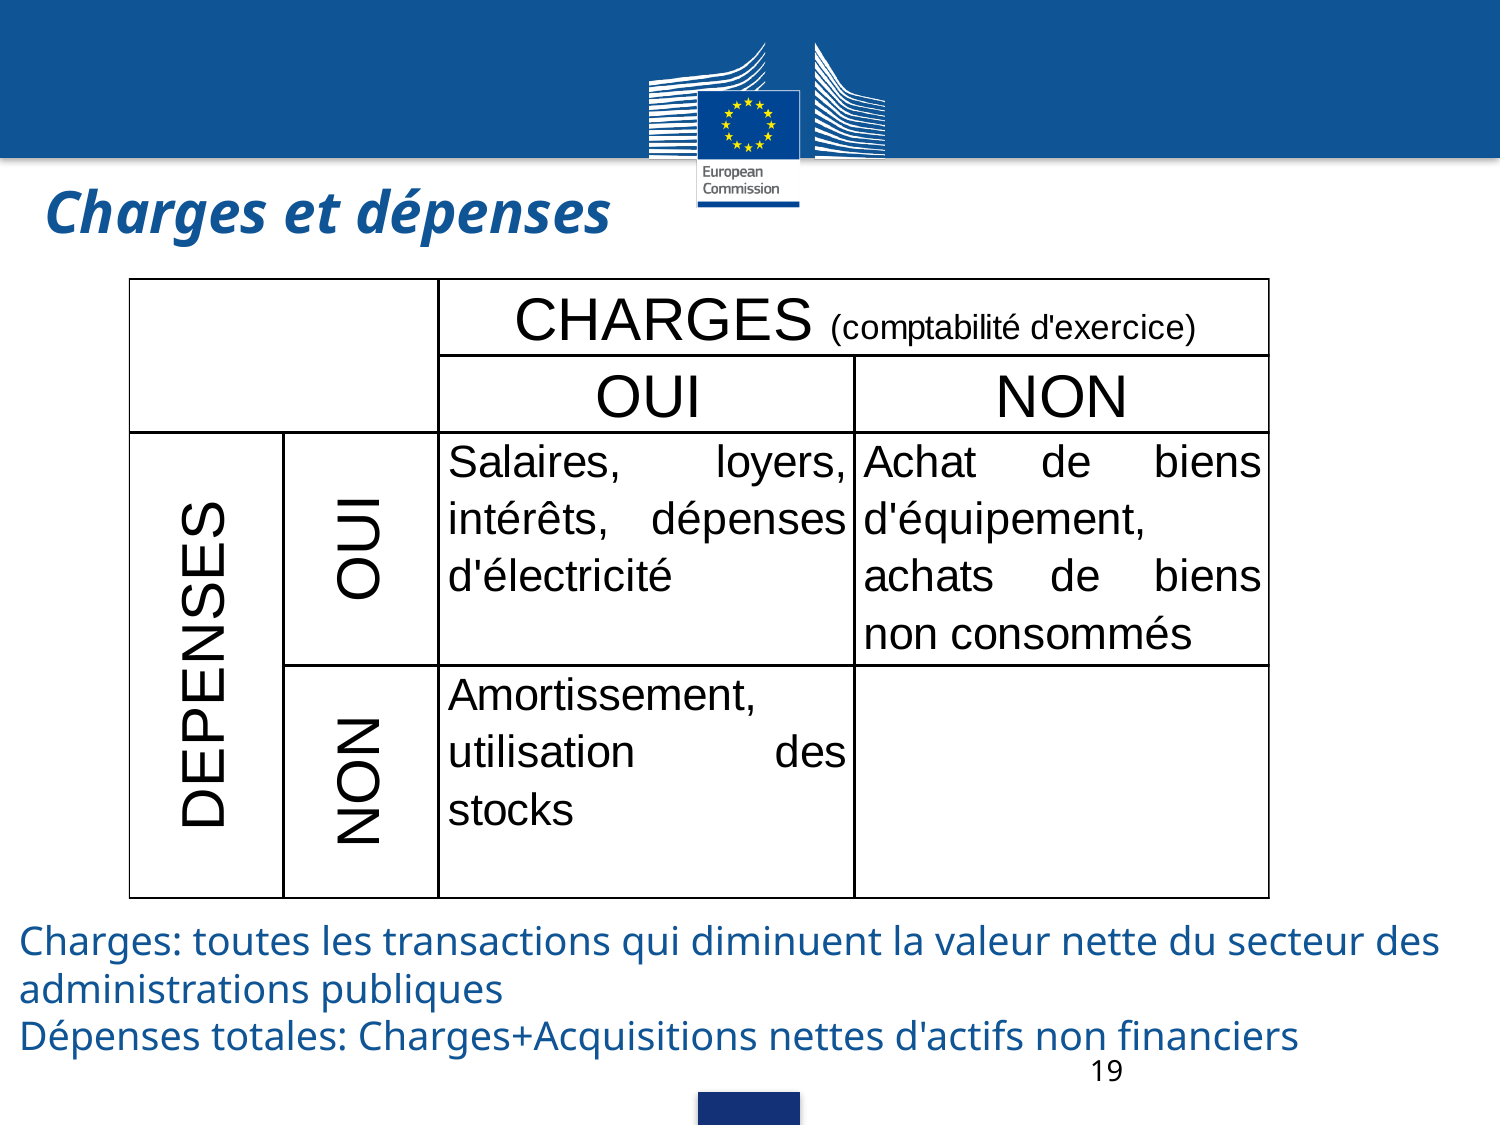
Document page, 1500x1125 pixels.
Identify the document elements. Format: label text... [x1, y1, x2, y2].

text_box Charges: toutes les transactions qui diminuent la valeur nette du secteur des administrations publiques Dépenses totales: Charges+Acquisitions nettes d'actifs non financiers [5, 909, 1500, 1116]
picture [649, 42, 885, 116]
title Charges et dépenses [29, 116, 1308, 305]
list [128, 278, 1272, 901]
